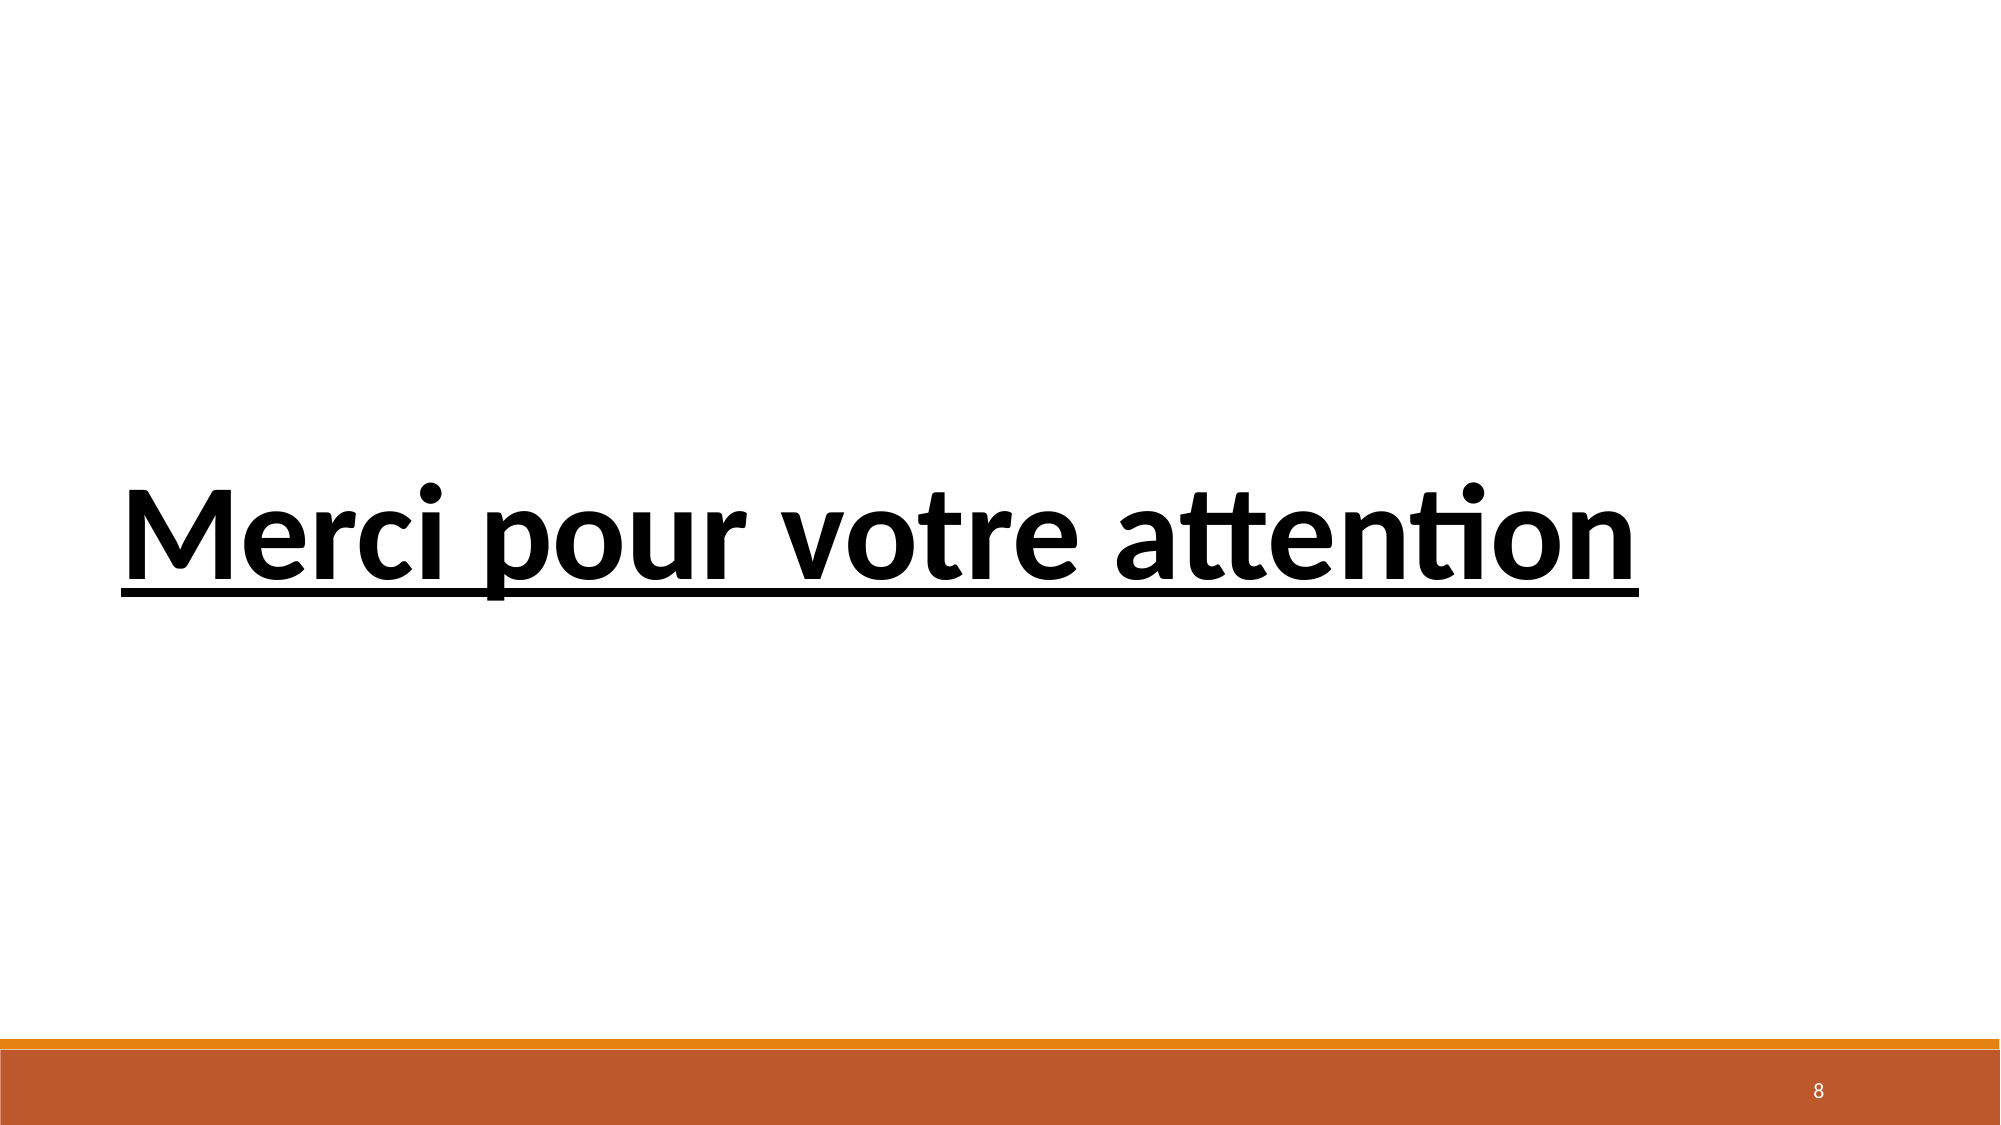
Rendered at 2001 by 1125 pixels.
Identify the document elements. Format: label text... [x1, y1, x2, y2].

slide_number 8 [1624, 1059, 1840, 1120]
text_box Merci pour votre attention [105, 434, 1900, 975]
